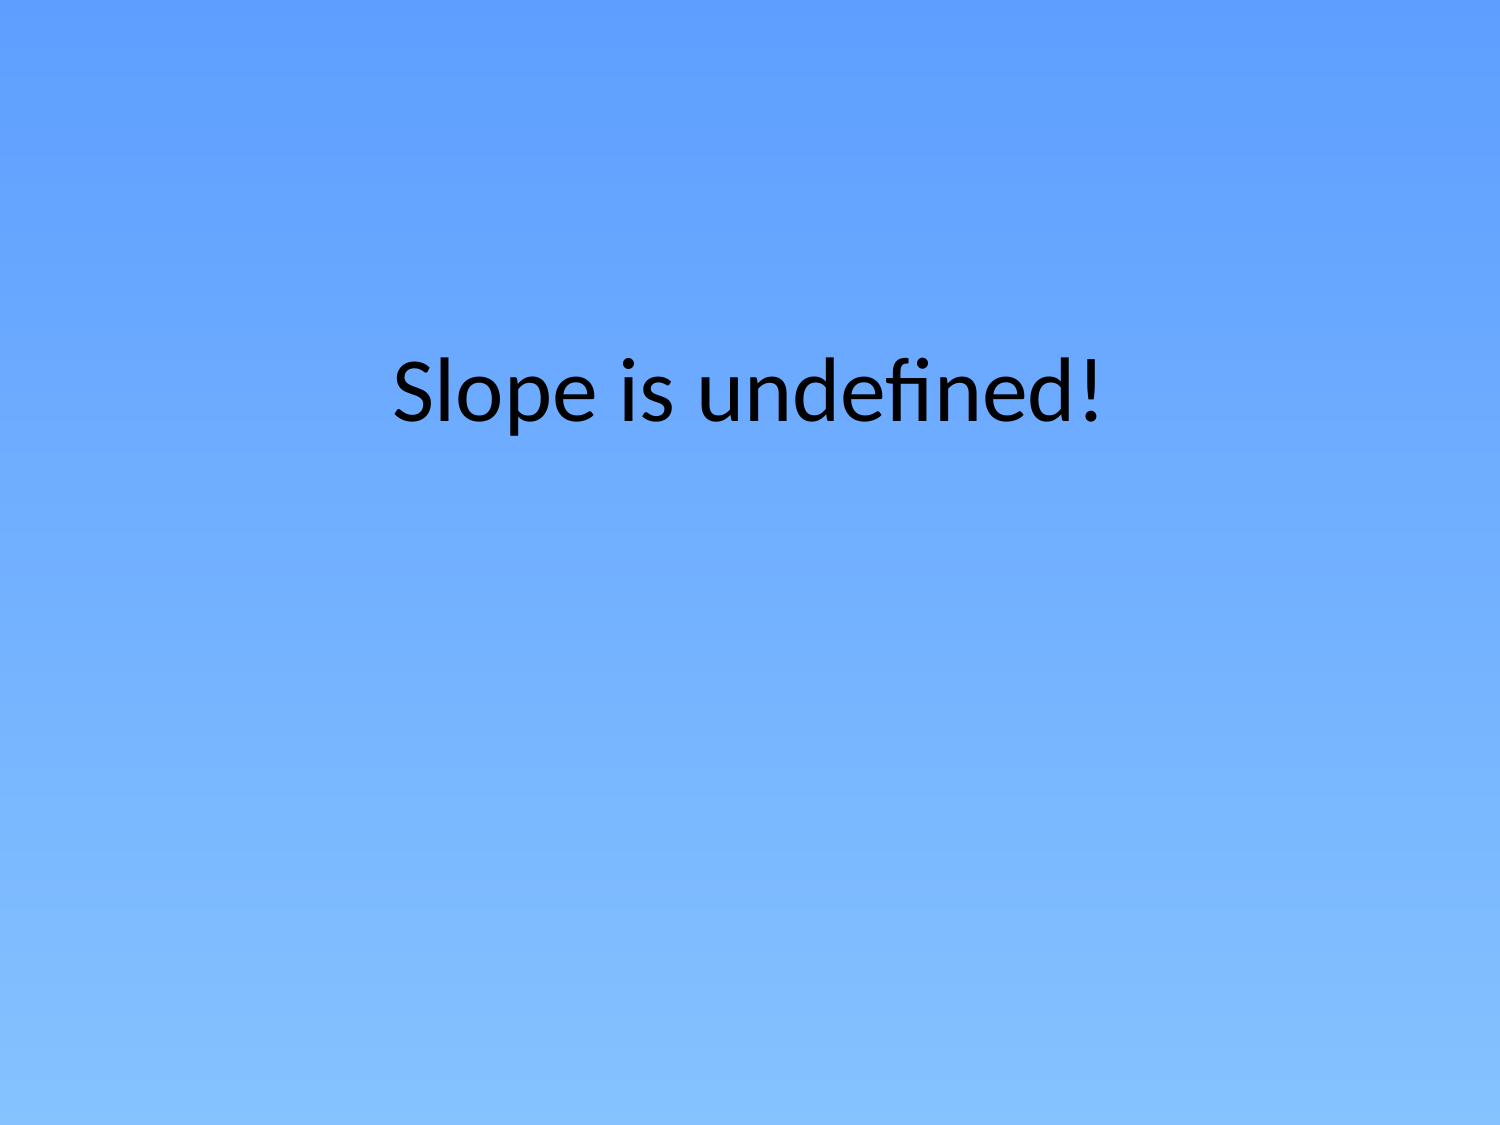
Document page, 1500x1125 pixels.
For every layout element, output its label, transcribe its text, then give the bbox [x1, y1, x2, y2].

title Slope is undefined! [74, 44, 1426, 726]
